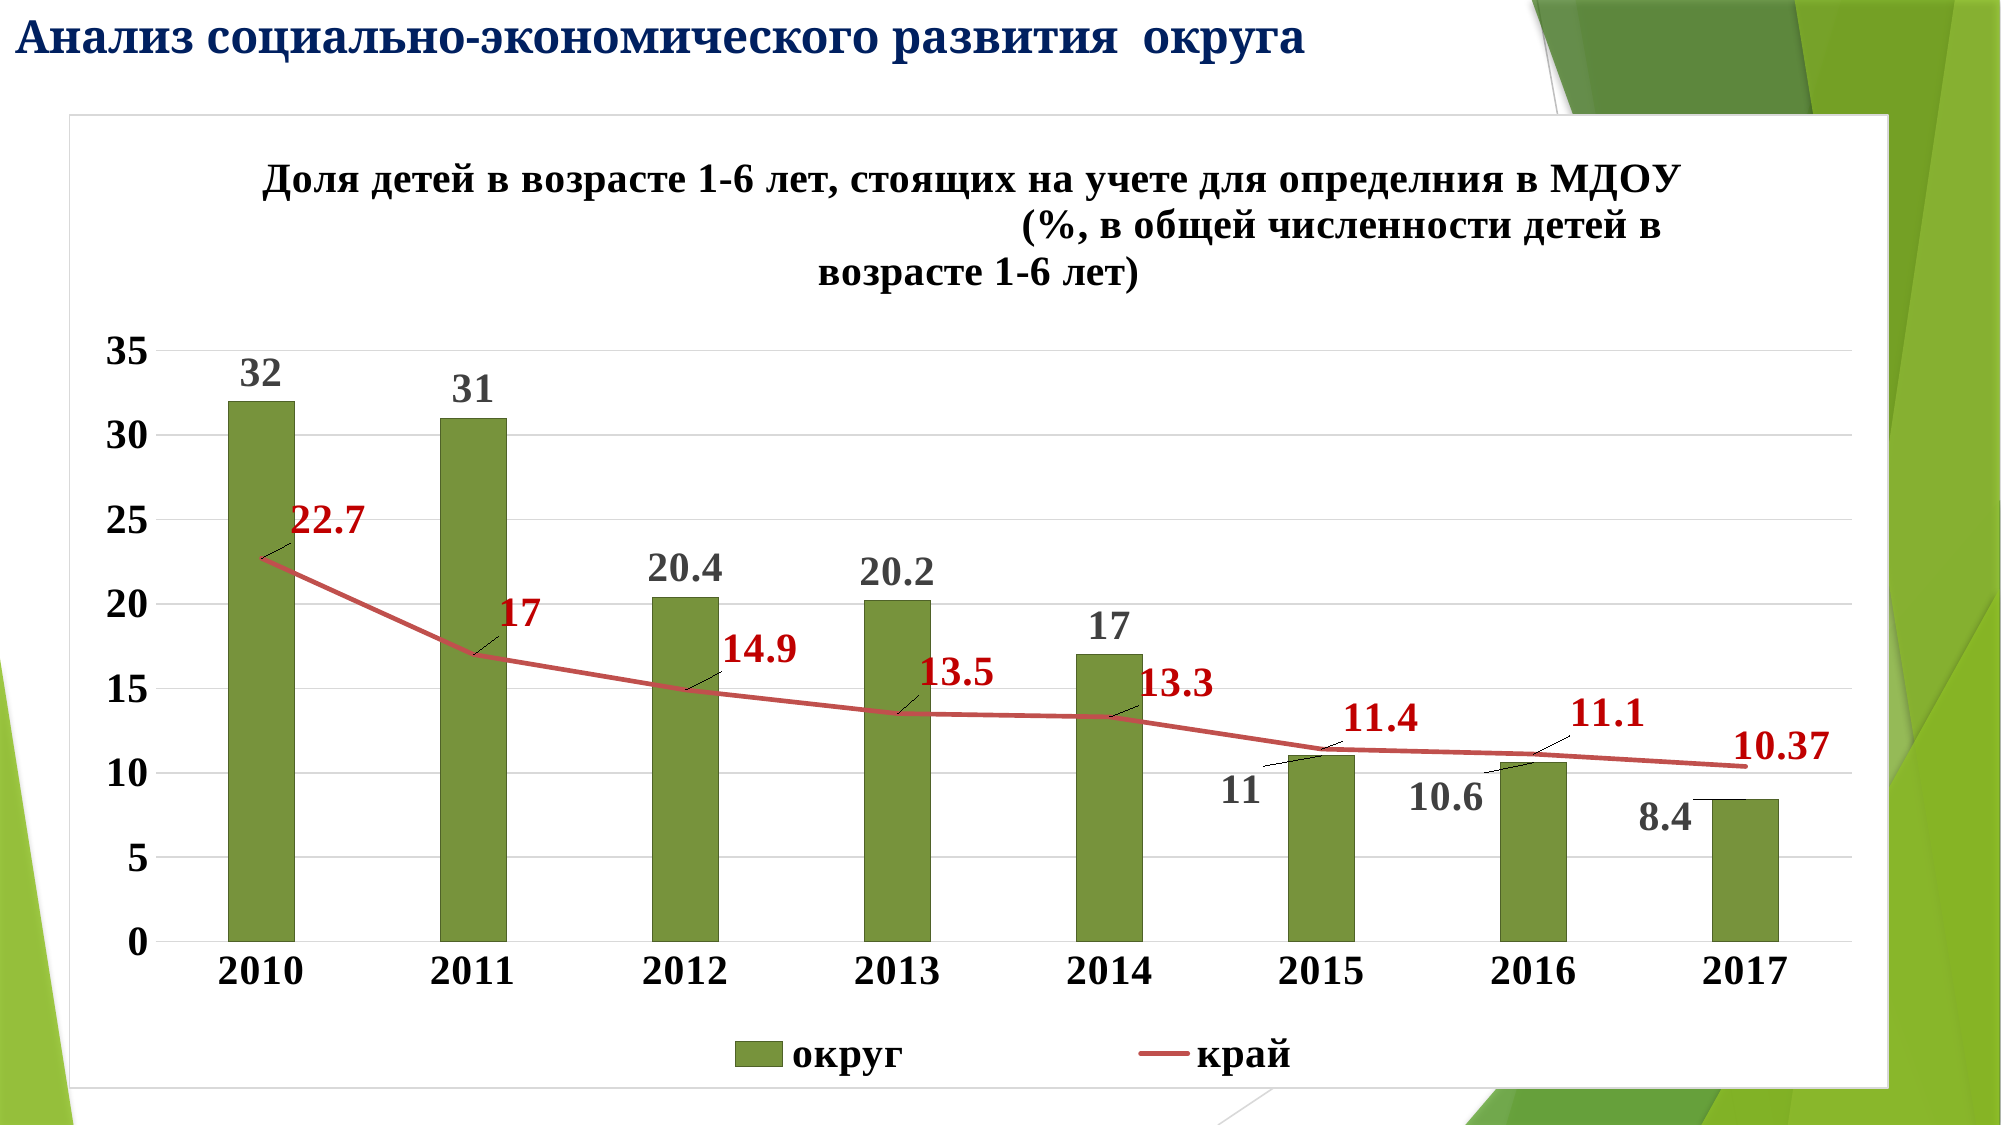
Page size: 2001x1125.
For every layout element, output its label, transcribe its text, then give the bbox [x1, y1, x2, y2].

chart [68, 113, 1890, 1090]
title Анализ социально-экономического развития округа [0, 0, 1522, 86]
